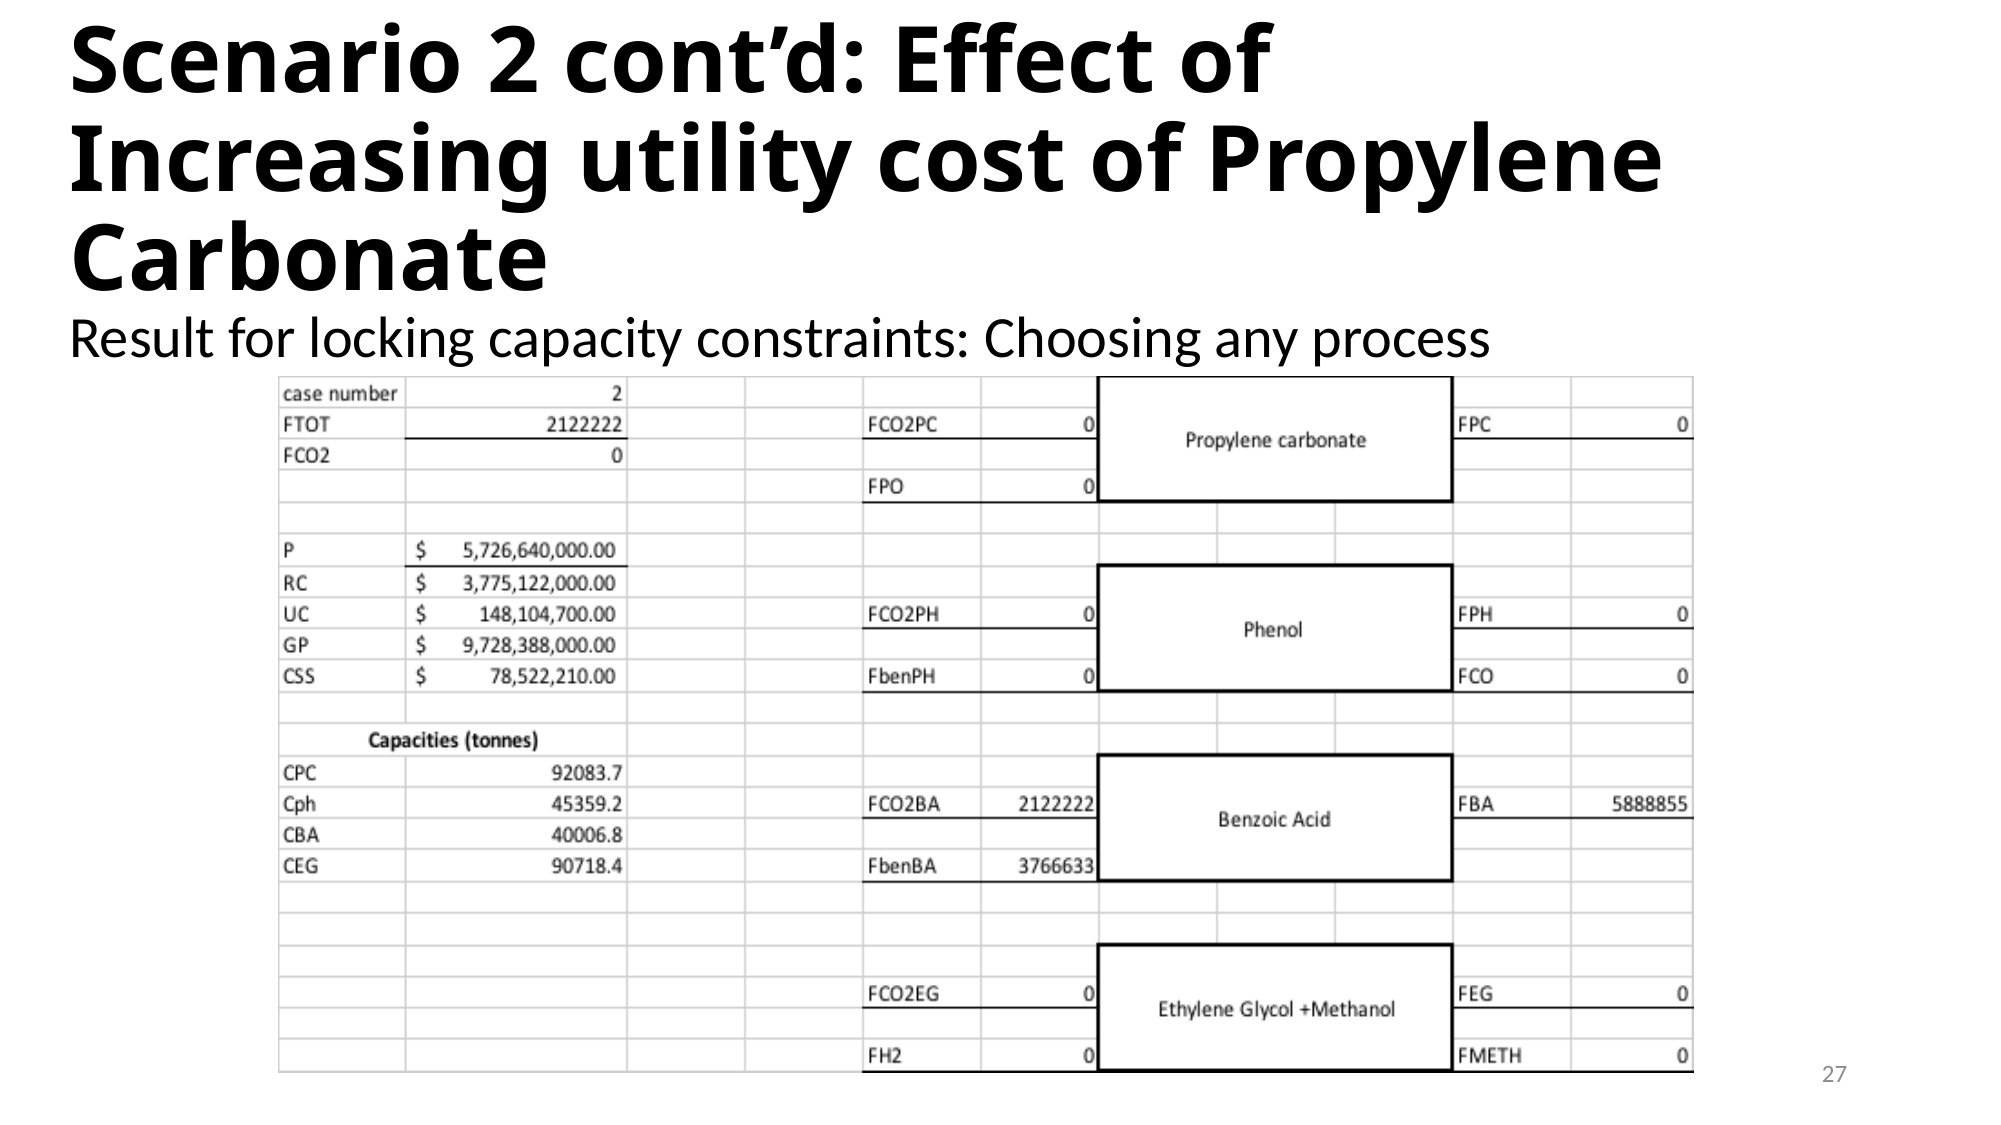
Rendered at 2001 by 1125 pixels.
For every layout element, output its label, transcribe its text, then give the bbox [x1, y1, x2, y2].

title Scenario 2 cont’d: Effect of Increasing utility cost of Propylene Carbonate [54, 52, 1780, 271]
list Result for locking capacity constraints: Choosing any process [54, 299, 1780, 1014]
picture [278, 376, 1694, 1073]
slide_number 27 [1412, 1042, 1863, 1103]
